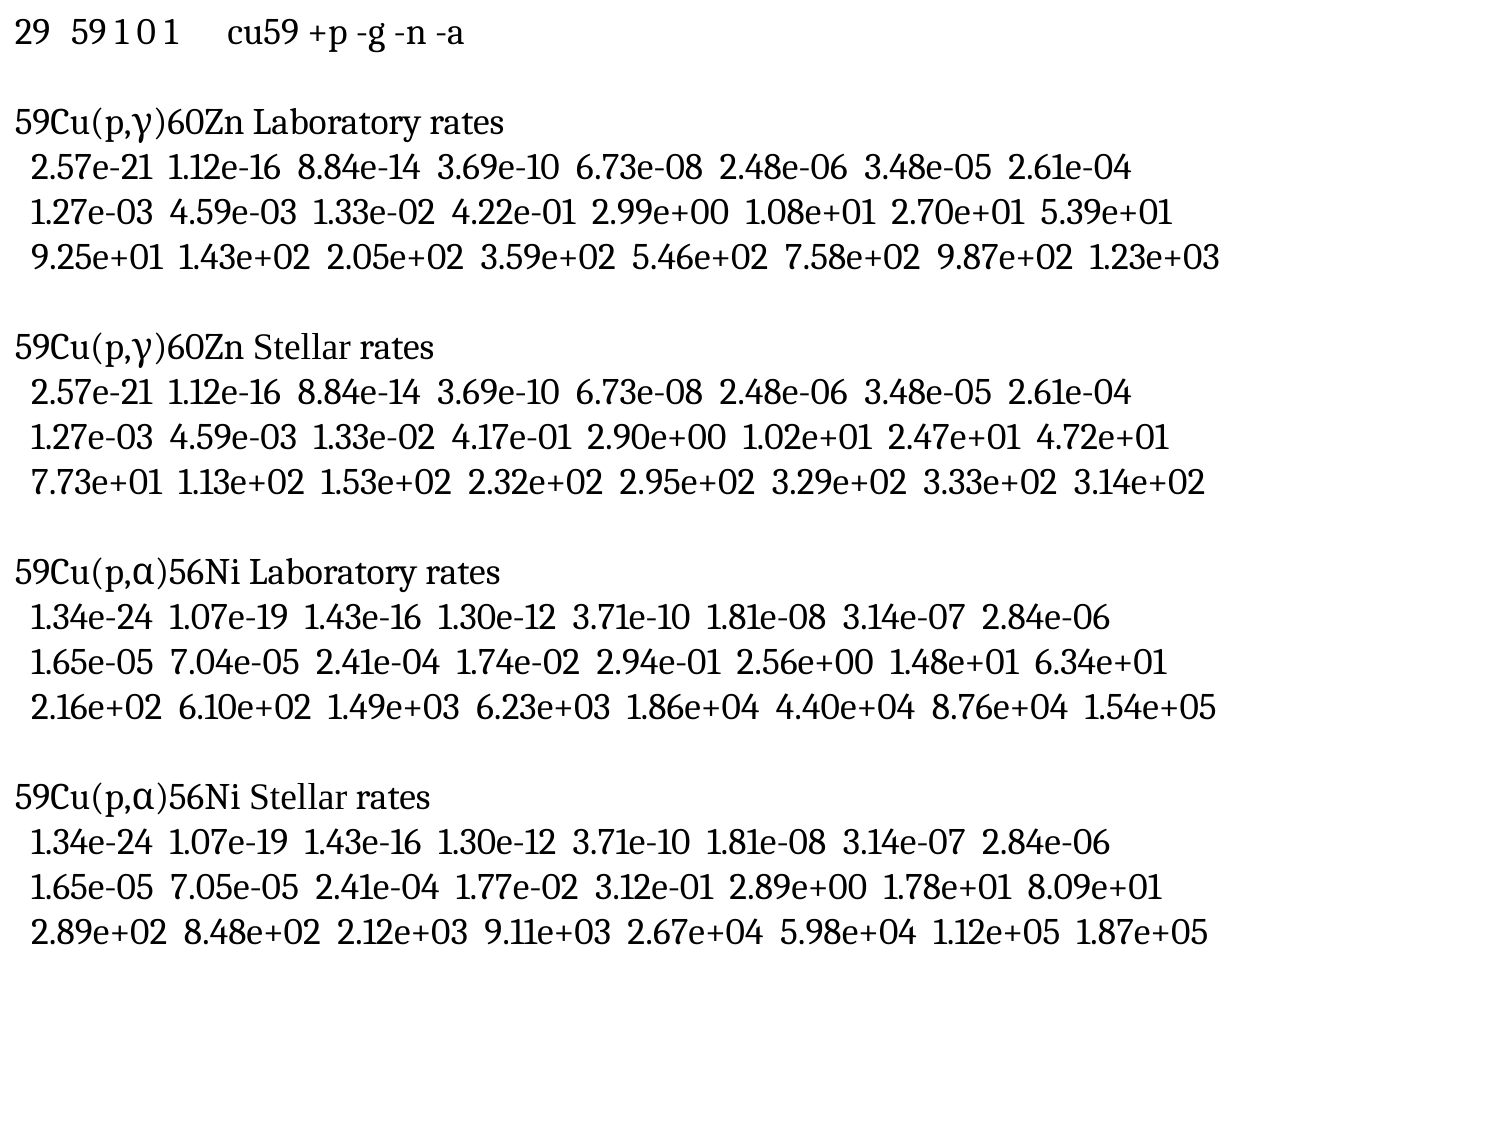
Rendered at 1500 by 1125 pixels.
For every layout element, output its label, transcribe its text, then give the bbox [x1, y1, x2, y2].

text_box 59 1 0 1 cu59 +p -g -n -a 59Cu(p,γ)60Zn Laboratory rates 2.57e-21 1.12e-16 8.84e-14 3.69e-10 6.73e-08 2.48e-06 3.48e-05 2.61e-04 1.27e-03 4.59e-03 1.33e-02 4.22e-01 2.99e+00 1.08e+01 2.70e+01 5.39e+01 9.25e+01 1.43e+02 2.05e+02 3.59e+02 5.46e+02 7.58e+02 9.87e+02 1.23e+03 59Cu(p,γ)60Zn Stellar rates 2.57e-21 1.12e-16 8.84e-14 3.69e-10 6.73e-08 2.48e-06 3.48e-05 2.61e-04 1.27e-03 4.59e-03 1.33e-02 4.17e-01 2.90e+00 1.02e+01 2.47e+01 4.72e+01 7.73e+01 1.13e+02 1.53e+02 2.32e+02 2.95e+02 3.29e+02 3.33e+02 3.14e+02 59Cu(p,α)56Ni Laboratory rates 1.34e-24 1.07e-19 1.43e-16 1.30e-12 3.71e-10 1.81e-08 3.14e-07 2.84e-06 1.65e-05 7.04e-05 2.41e-04 1.74e-02 2.94e-01 2.56e+00 1.48e+01 6.34e+01 2.16e+02 6.10e+02 1.49e+03 6.23e+03 1.86e+04 4.40e+04 8.76e+04 1.54e+05 59Cu(p,α)56Ni Stellar rates 1.34e-24 1.07e-19 1.43e-16 1.30e-12 3.71e-10 1.81e-08 3.14e-07 2.84e-06 1.65e-05 7.05e-05 2.41e-04 1.77e-02 3.12e-01 2.89e+00 1.78e+01 8.09e+01 2.89e+02 8.48e+02 2.12e+03 9.11e+03 2.67e+04 5.98e+04 1.12e+05 1.87e+05 [0, 0, 1500, 960]
